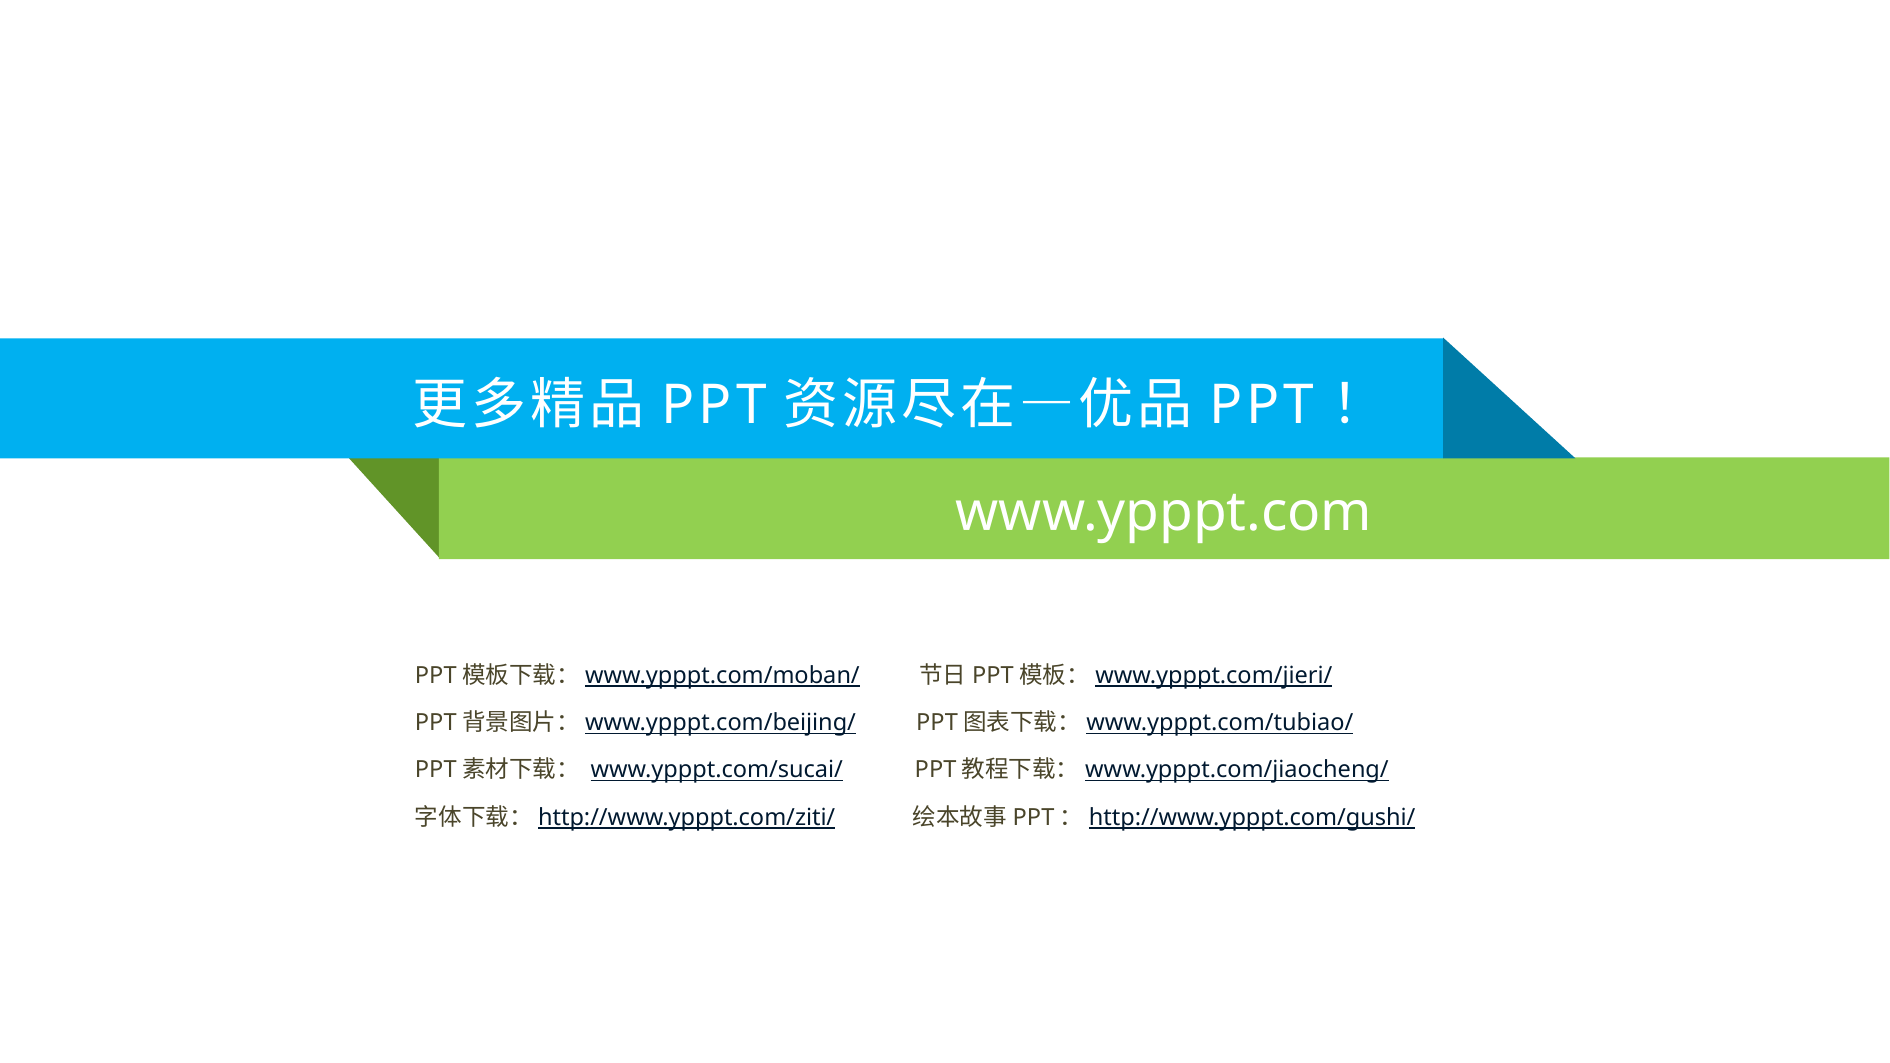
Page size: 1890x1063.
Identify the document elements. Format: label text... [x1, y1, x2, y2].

text_box PPT模板下载：www.ypppt.com/moban/ 节日PPT模板：www.ypppt.com/jieri/ PPT背景图片：www.ypppt.com/beijing/ PPT图表下载：www.ypppt.com/tubiao/ PPT素材下载： www.ypppt.com/sucai/ PPT教程下载：www.ypppt.com/jiaocheng/ 字体下载：http://www.ypppt.com/ziti/ 绘本故事PPT：http://www.ypppt.com/gushi/ [400, 607, 1471, 871]
text_box www.ypppt.com [438, 456, 1890, 560]
text_box 更多精品PPT资源尽在—优品PPT！ [0, 337, 1442, 459]
text_box [1442, 335, 1579, 460]
text_box [348, 459, 438, 558]
